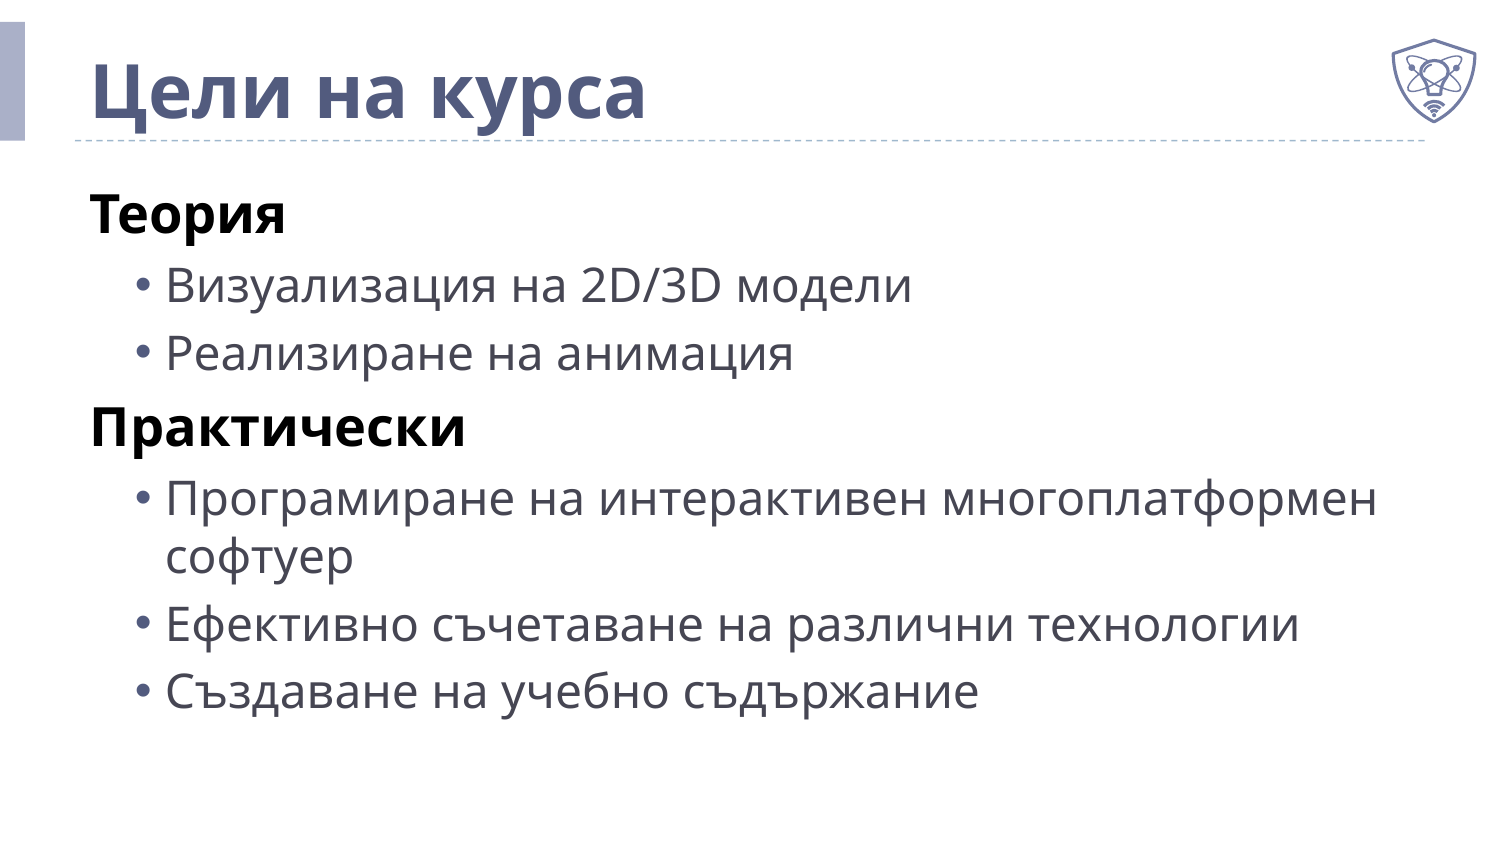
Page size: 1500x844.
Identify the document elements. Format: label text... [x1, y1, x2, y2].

title Цели на курса [75, 18, 1475, 141]
list Теория Визуализация на 2D/3D модели Реализиране на анимация Практически Програмиране на интерактивен многоплатформен софтуер Ефективно съчетаване на различни технологии Създаване на учебно съдържание [75, 171, 1475, 835]
